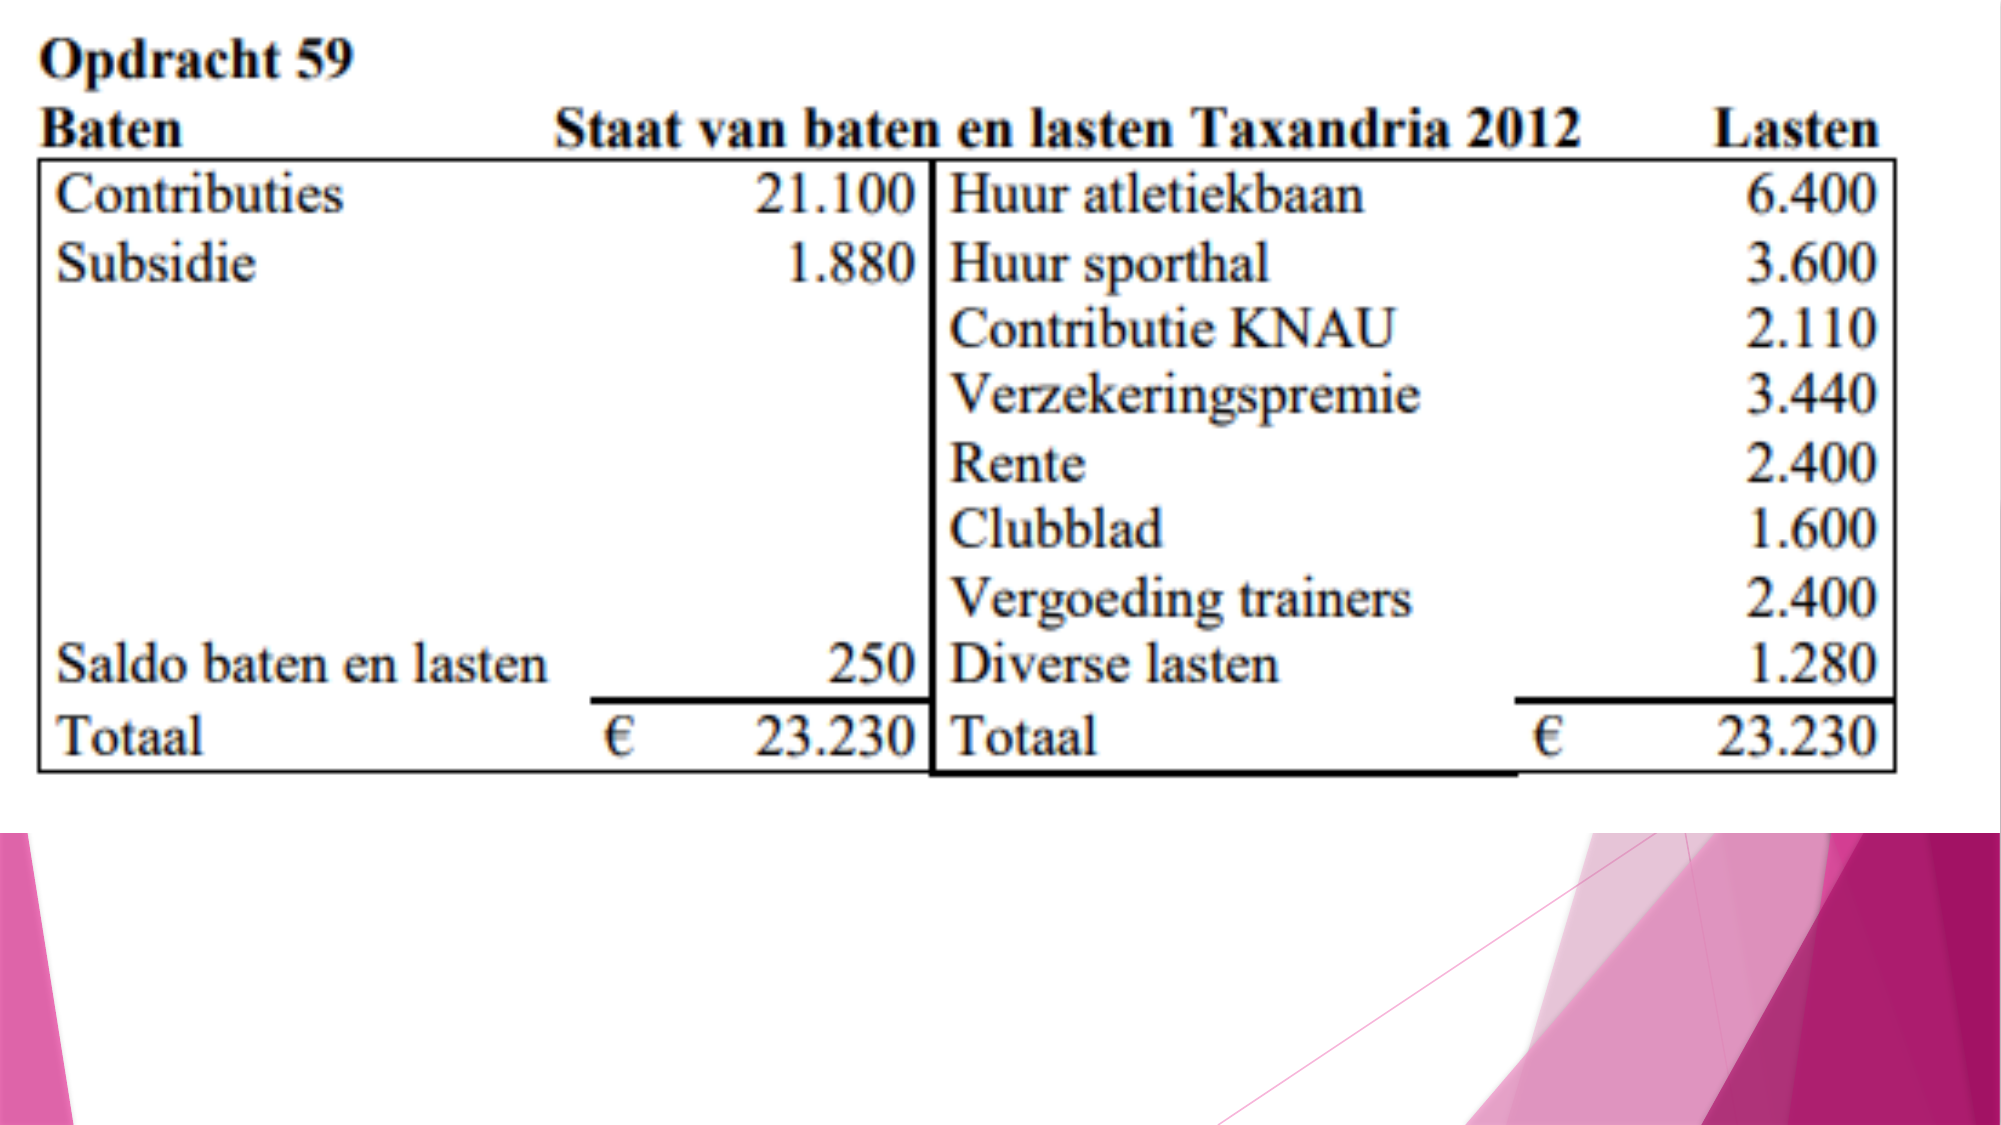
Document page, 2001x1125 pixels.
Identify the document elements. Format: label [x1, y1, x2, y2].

picture [0, 0, 2000, 834]
